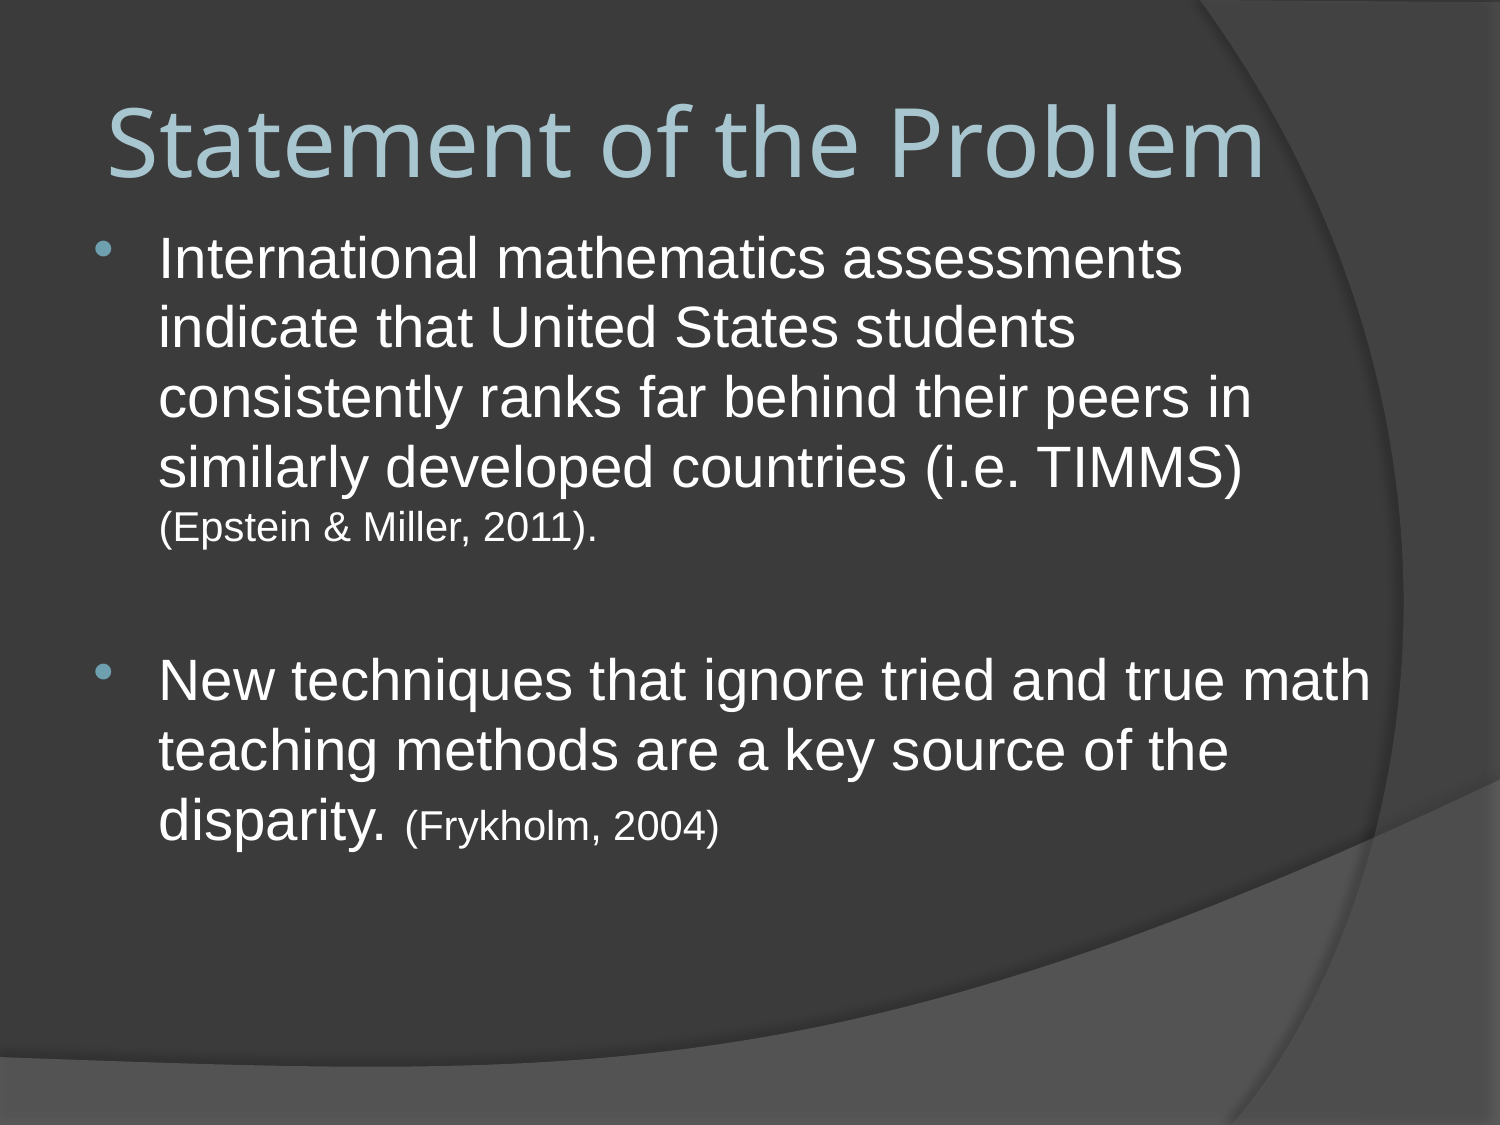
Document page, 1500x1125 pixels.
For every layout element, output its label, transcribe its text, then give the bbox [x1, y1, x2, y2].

title Statement of the Problem [75, 45, 1300, 212]
list International mathematics assessments indicate that United States students consistently ranks far behind their peers in similarly developed countries (i.e. TIMMS) (Epstein & Miller, 2011). New techniques that ignore tried and true math teaching methods are a key source of the disparity. (Frykholm, 2004) [75, 212, 1413, 1100]
